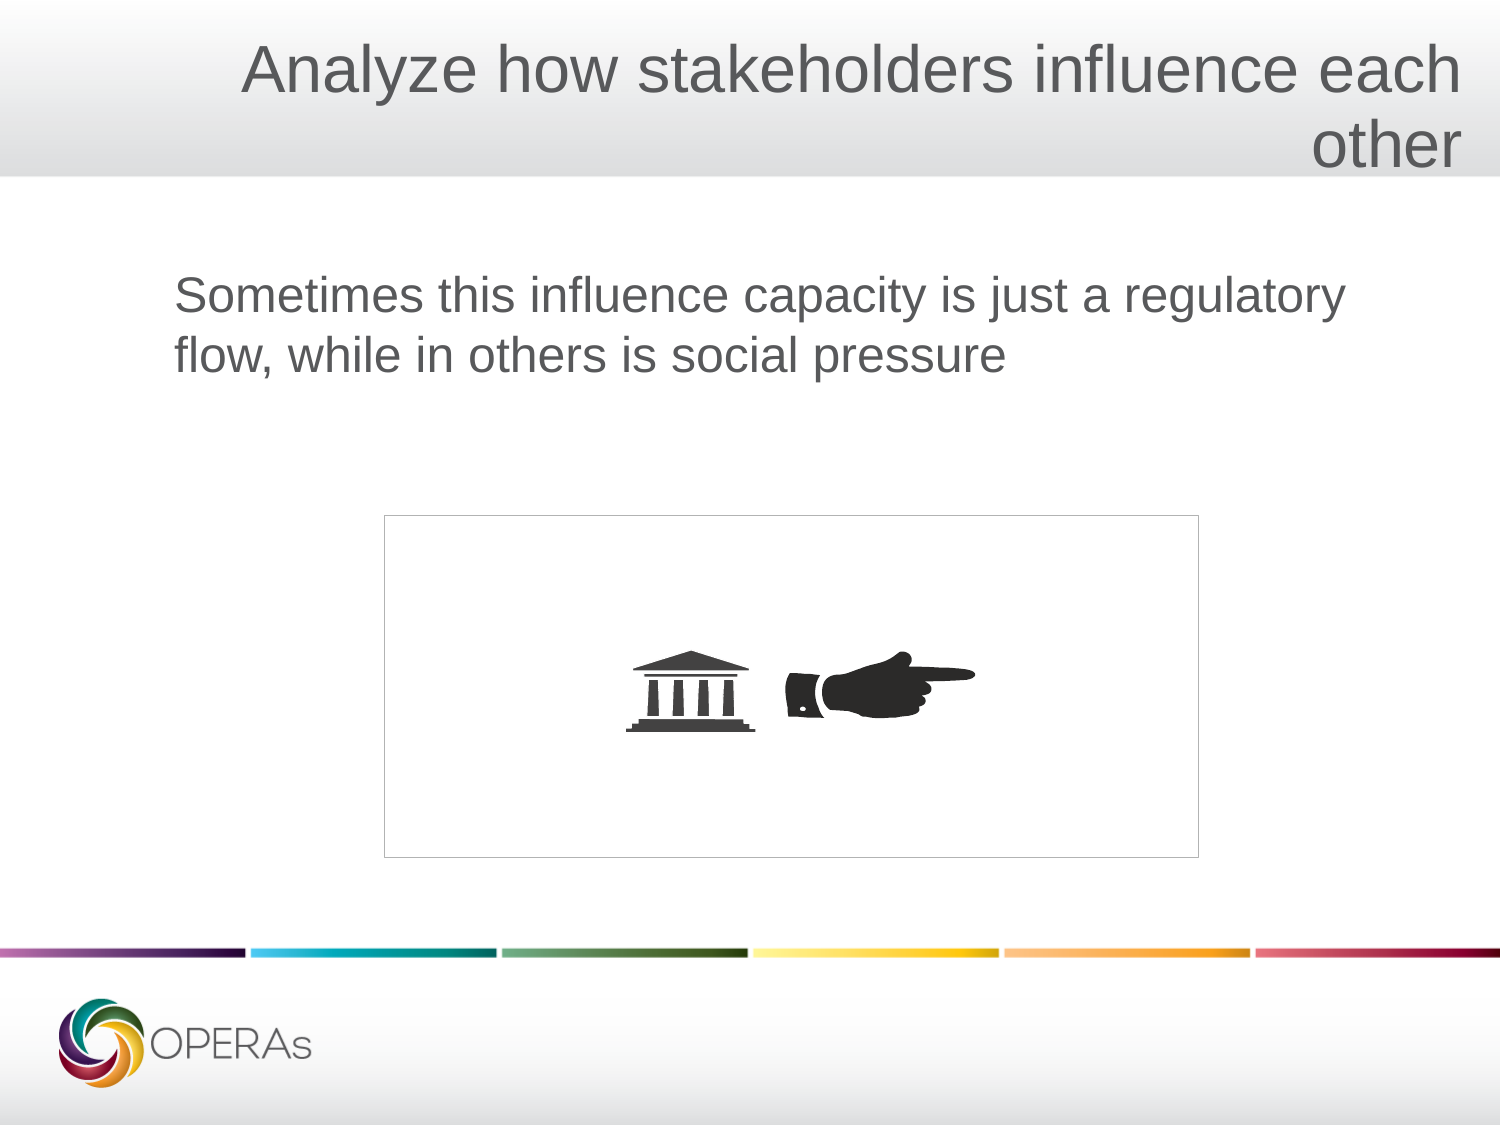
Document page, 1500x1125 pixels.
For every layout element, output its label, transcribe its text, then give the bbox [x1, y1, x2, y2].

picture [0, 0, 1500, 1125]
text_box Sometimes this influence capacity is just a regulatory flow, while in others is social pressure [159, 255, 1376, 390]
title Analyze how stakeholders influence each other [88, 30, 1464, 177]
